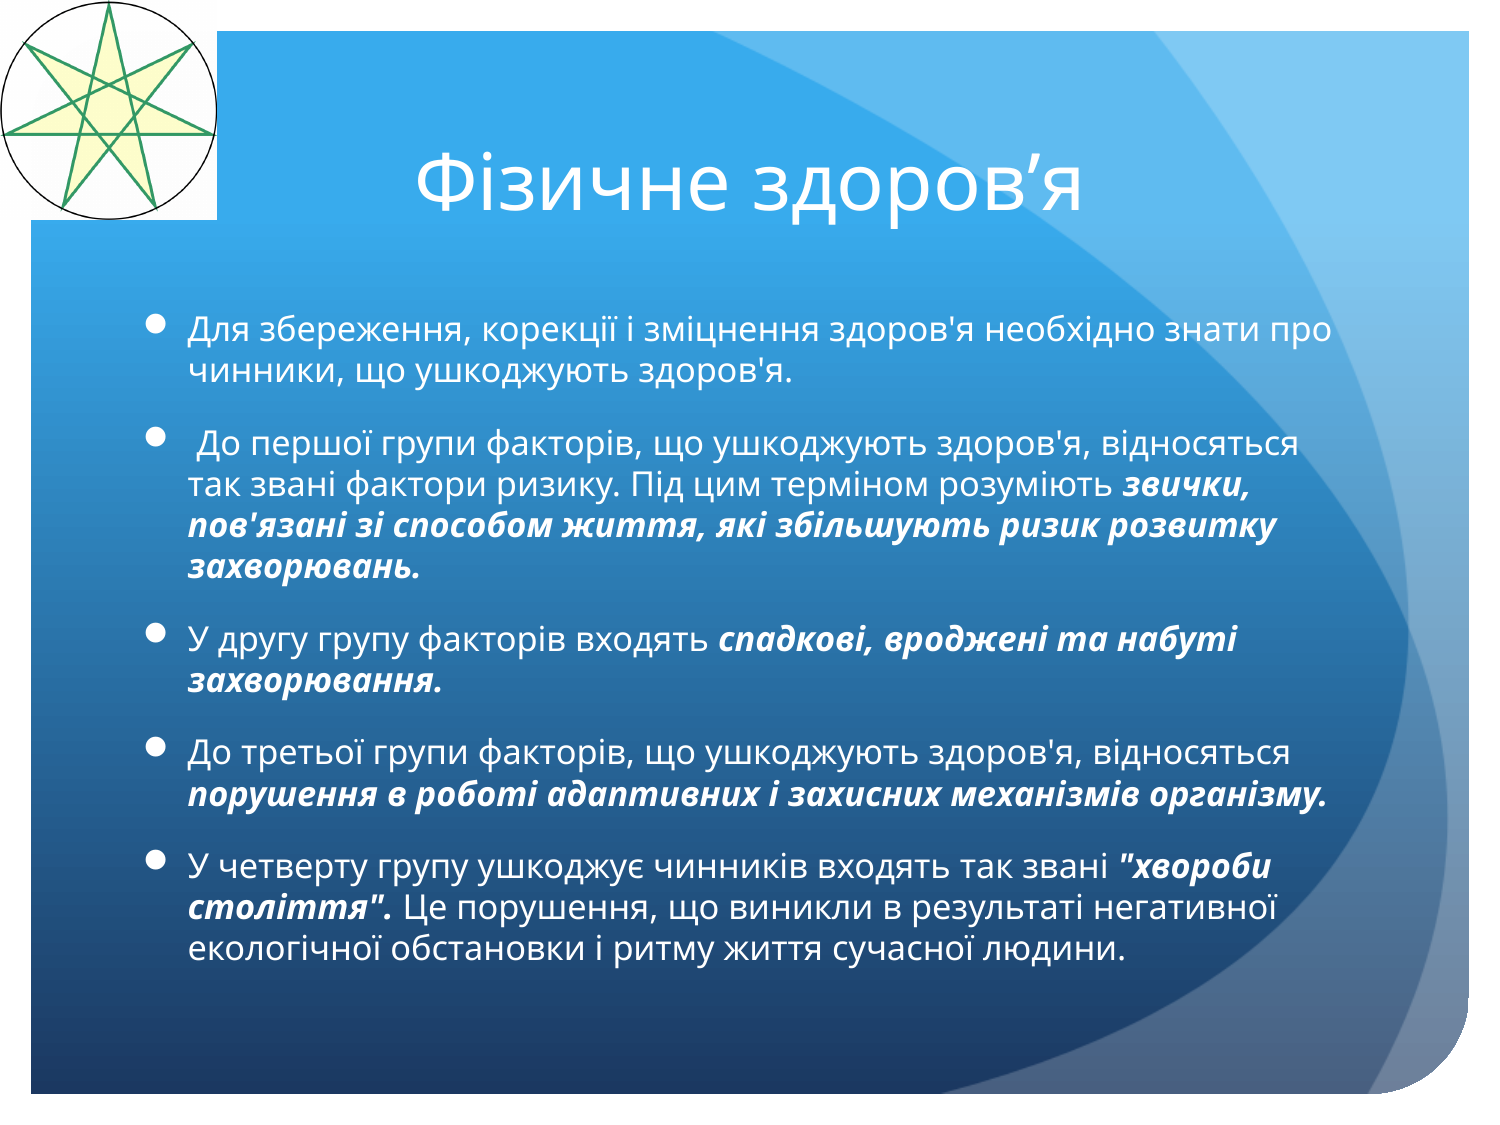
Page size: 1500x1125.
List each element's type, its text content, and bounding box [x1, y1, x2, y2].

picture [0, 0, 1473, 1094]
list Для збереження, корекції і зміцнення здоров'я необхідно знати про чинники, що ушкоджують здоров'я. До першої групи факторів, що ушкоджують здоров'я, відносяться так звані фактори ризику. Під цим терміном розуміють звички, пов'язані зі способом життя, які збільшують ризик розвитку захворювань. У другу групу факторів входять спадкові, вроджені та набуті захворювання. До третьої групи факторів, що ушкоджують здоров'я, відносяться порушення в роботі адаптивних і захисних механізмів організму. У четверту групу ушкоджує чинників входять так звані "хвороби століття". Це порушення, що виникли в результаті негативної екологічної обстановки і ритму життя сучасної людини. [127, 299, 1372, 991]
title Фізичне здоров’я [127, 62, 1372, 234]
